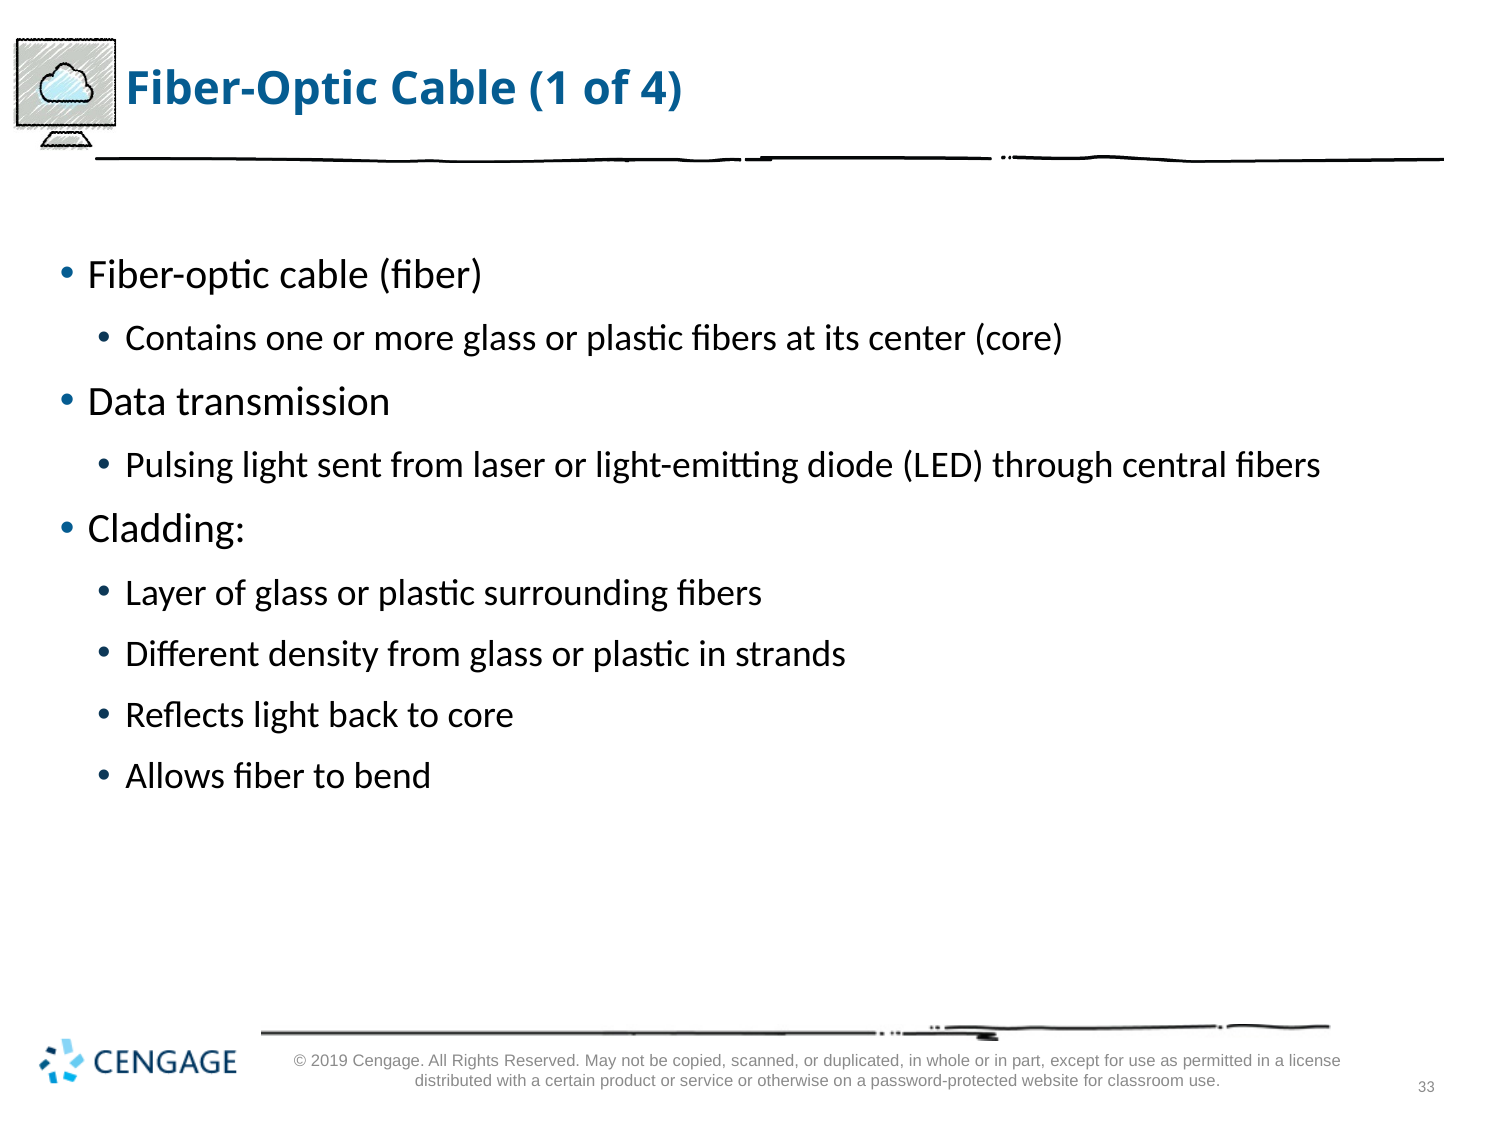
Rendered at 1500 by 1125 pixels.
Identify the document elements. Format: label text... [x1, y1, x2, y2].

picture [19, 1025, 249, 1096]
picture [13, 36, 117, 151]
picture [95, 155, 1444, 163]
list Fiber-optic cable (fiber) Contains one or more glass or plastic fibers at its center (core) Data transmission Pulsing light sent from laser or light-emitting diode (L E D) through central fibers Cladding: Layer of glass or plastic surrounding fibers Different density from glass or plastic in strands Reflects light back to core Allows fiber to bend [59, 252, 1441, 803]
picture [261, 1024, 1331, 1041]
footer © 2019 Cengage. All Rights Reserved. May not be copied, scanned, or duplicated, in whole or in part, except for use as permitted in a license distributed with a certain product or service or otherwise on a password-protected website for classroom use. [262, 1050, 1375, 1091]
title Fiber-Optic Cable (1 of 4) [125, 66, 1442, 116]
